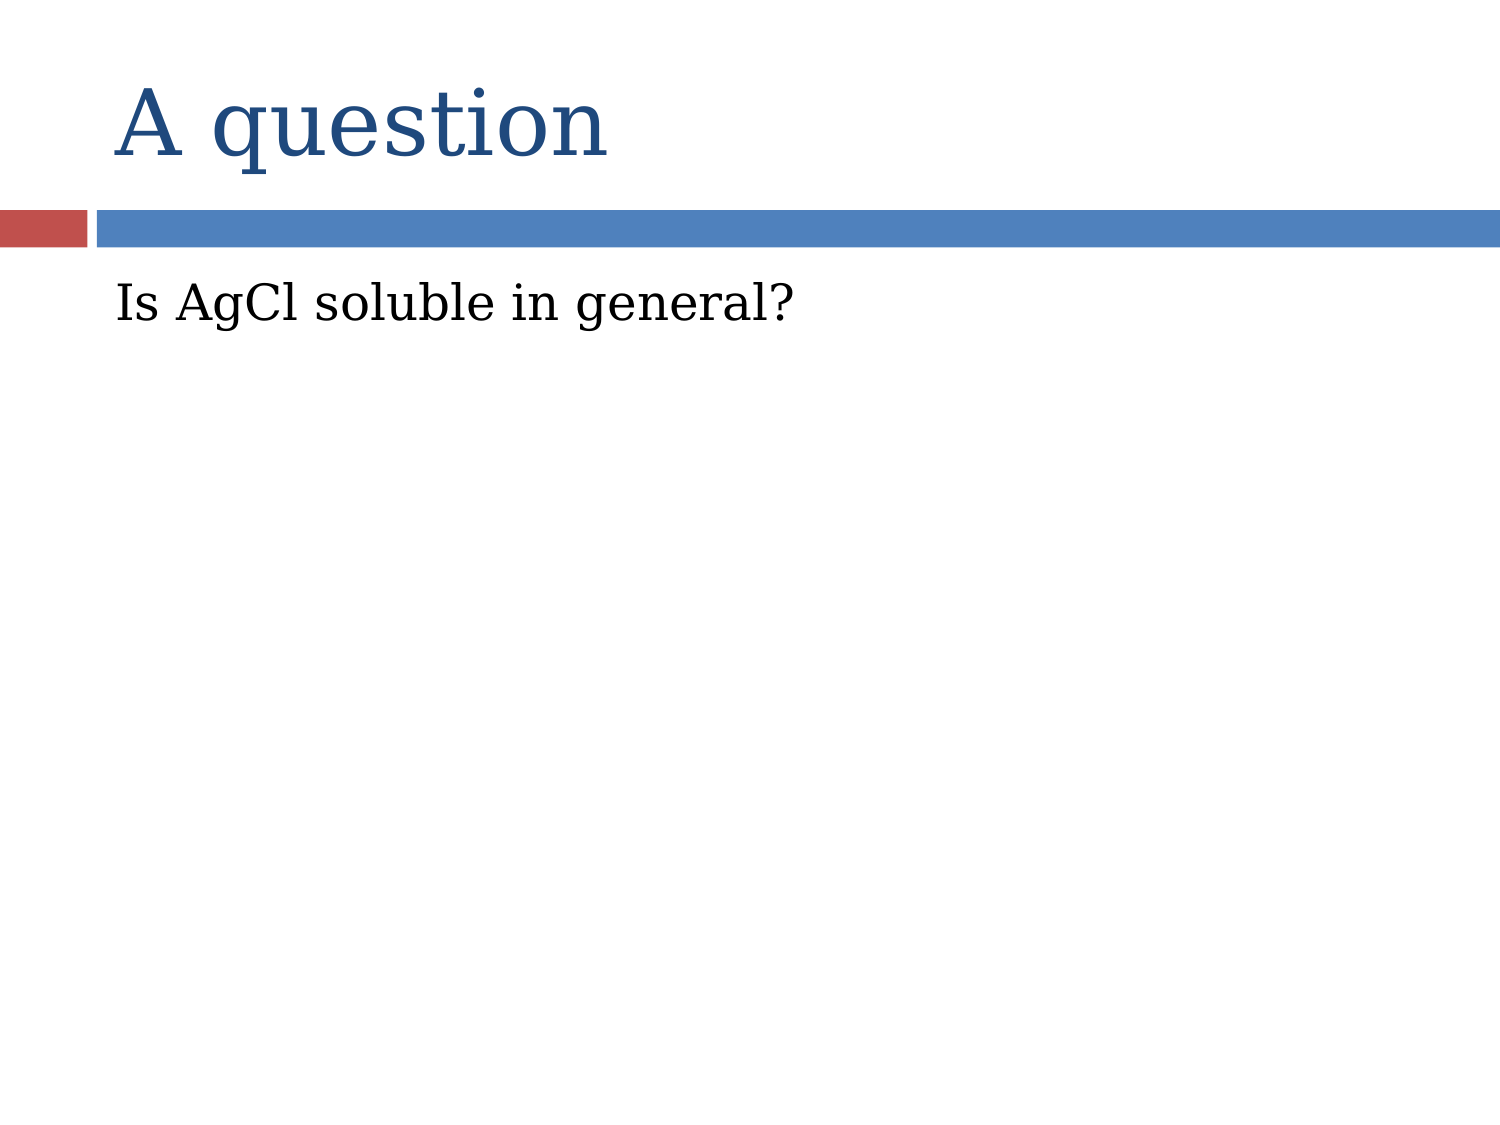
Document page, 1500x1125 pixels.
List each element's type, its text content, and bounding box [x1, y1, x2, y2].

title A question [100, 37, 1438, 200]
list Is AgCl soluble in general? [100, 262, 1438, 1000]
